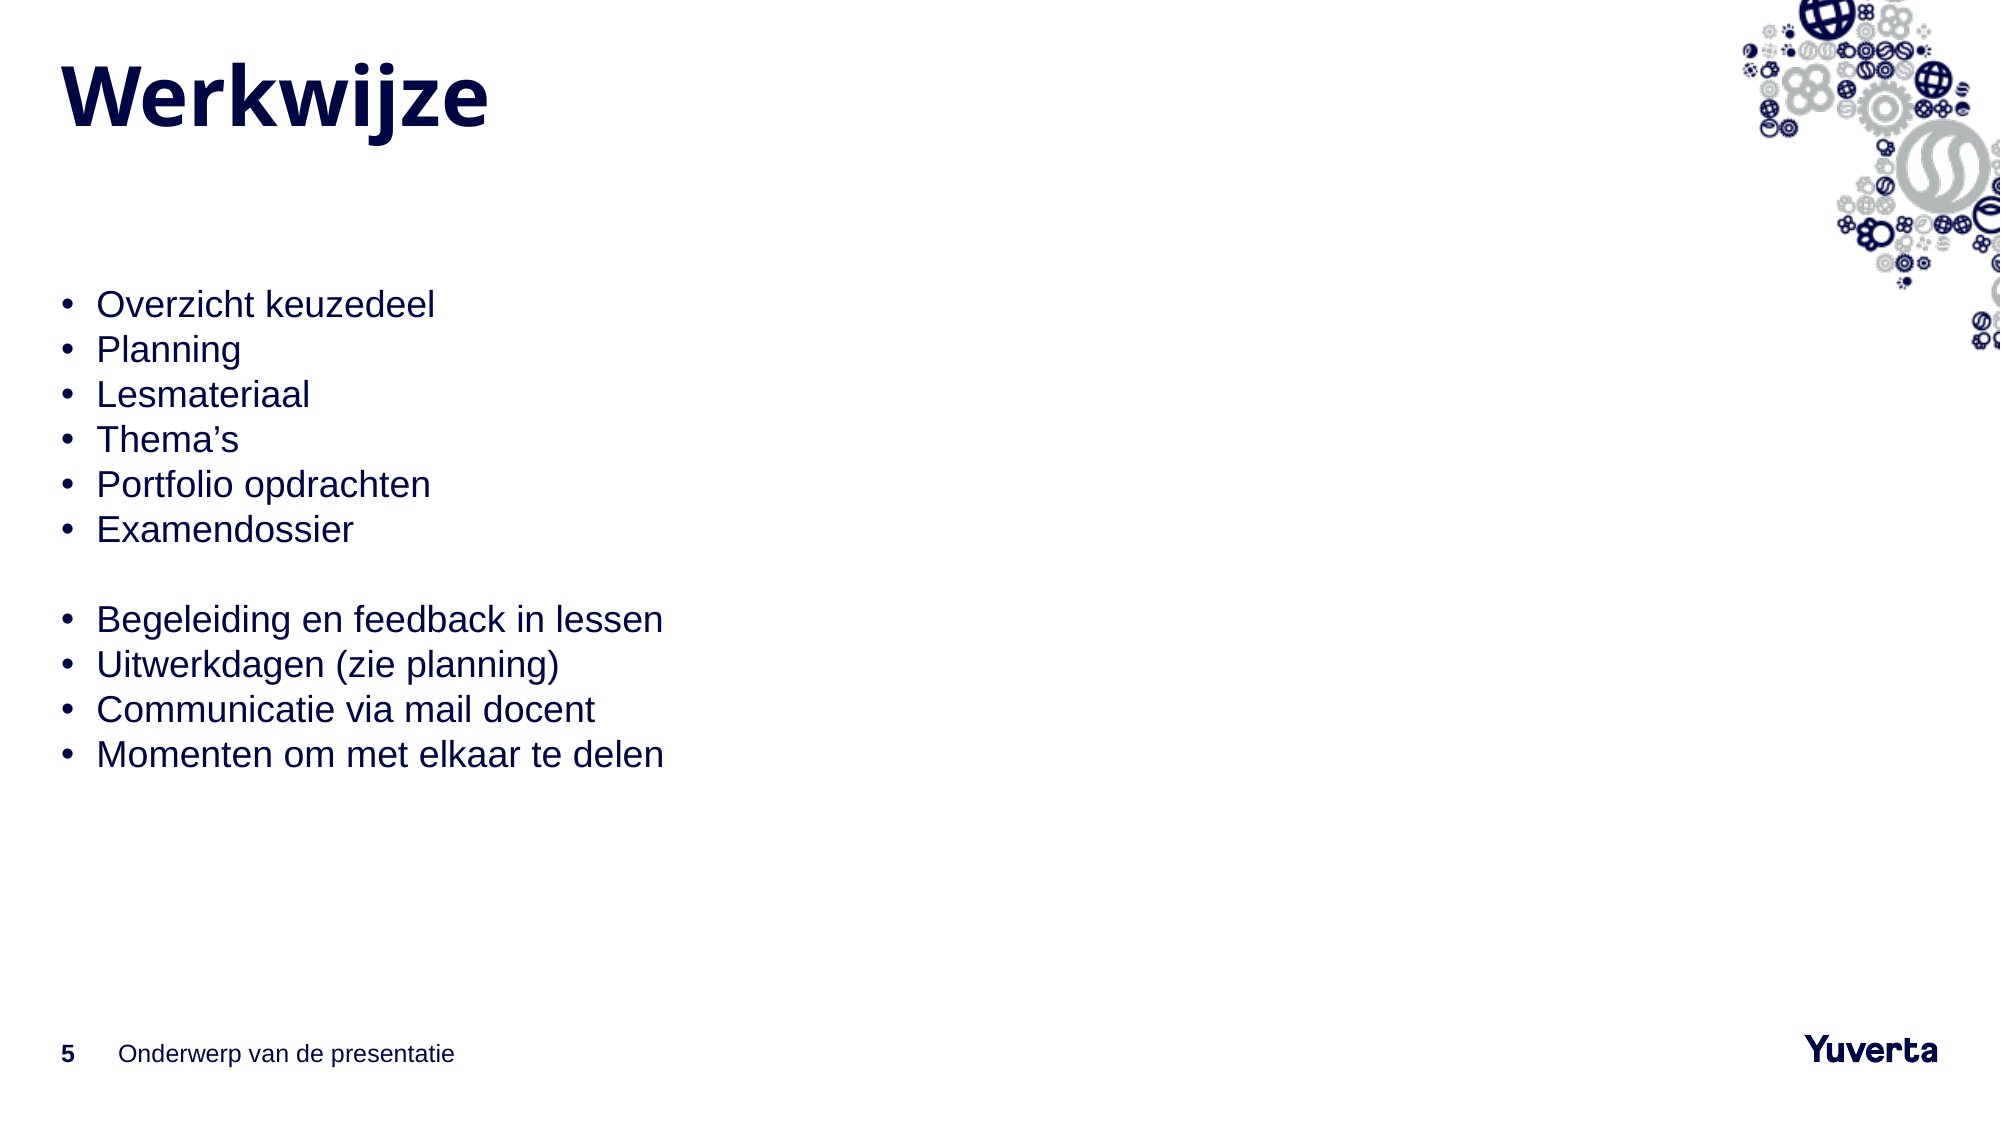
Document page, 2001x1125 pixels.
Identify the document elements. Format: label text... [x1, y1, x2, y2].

title Werkwijze [60, 48, 1720, 239]
list Overzicht keuzedeel Planning Lesmateriaal Thema’s Portfolio opdrachten Examendossier Begeleiding en feedback in lessen Uitwerkdagen (zie planning) Communicatie via mail docent Momenten om met elkaar te delen [60, 280, 1940, 1006]
footer Onderwerp van de presentatie [118, 1037, 987, 1073]
slide_number 5 [60, 1037, 113, 1073]
picture [0, 0, 2000, 1125]
